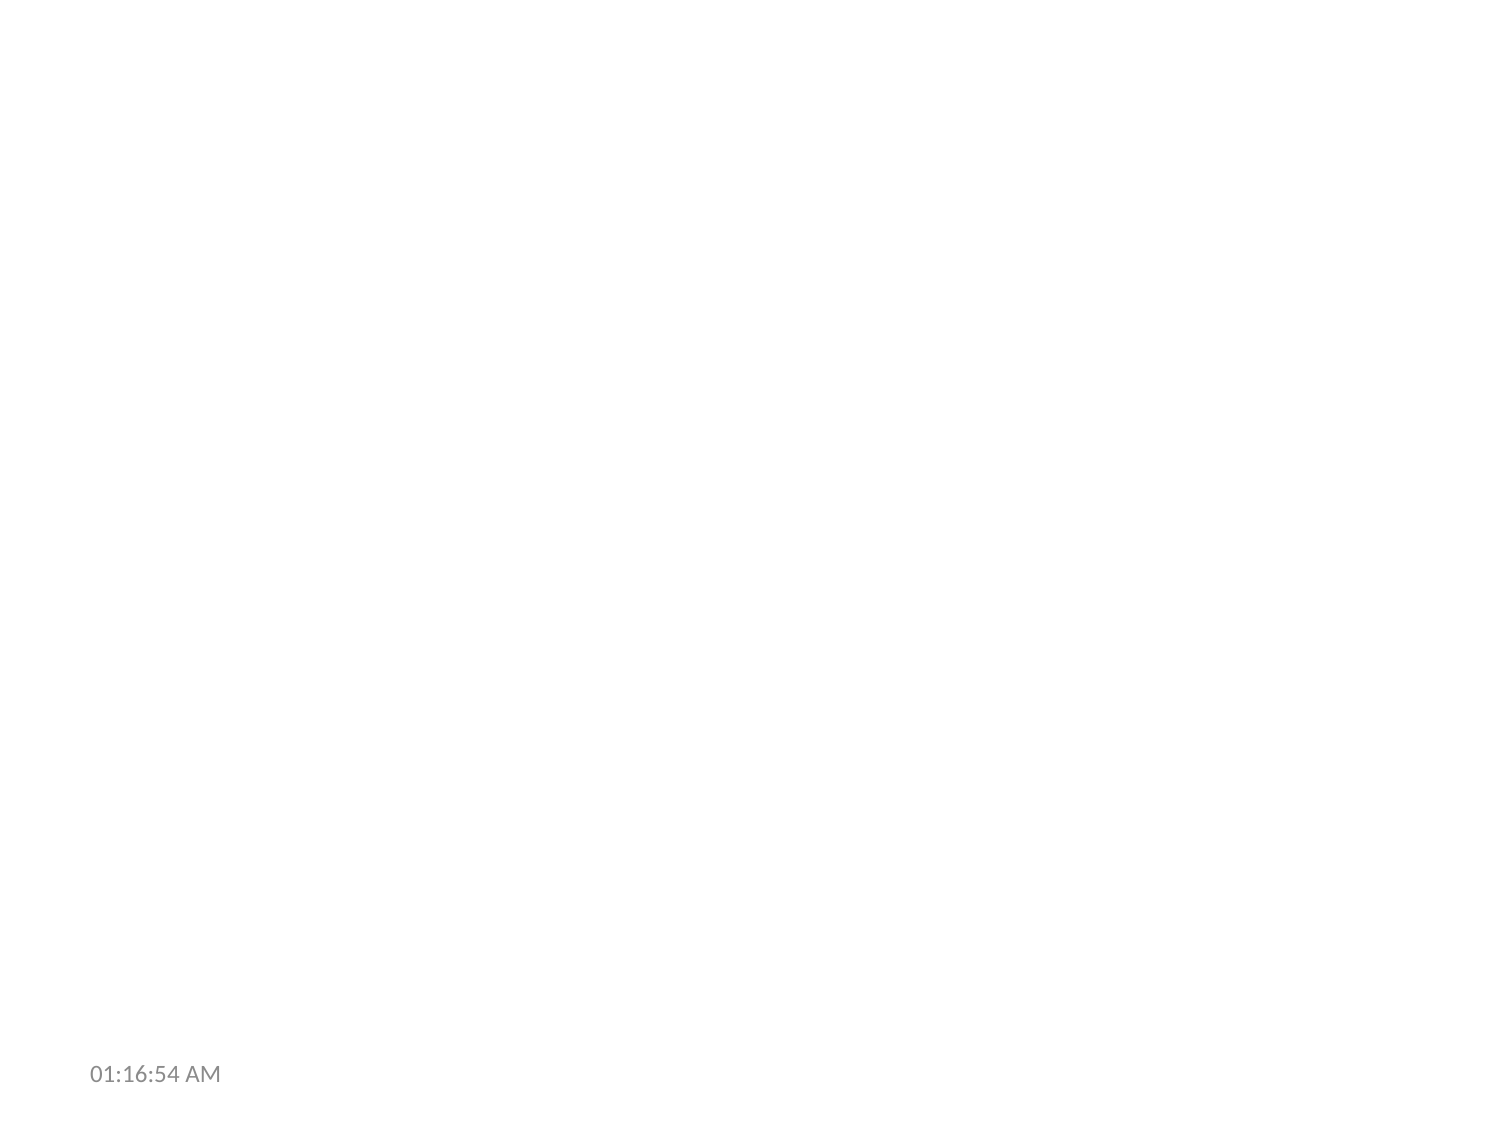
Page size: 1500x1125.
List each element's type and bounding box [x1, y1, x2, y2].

slide_number [75, 1042, 425, 1103]
